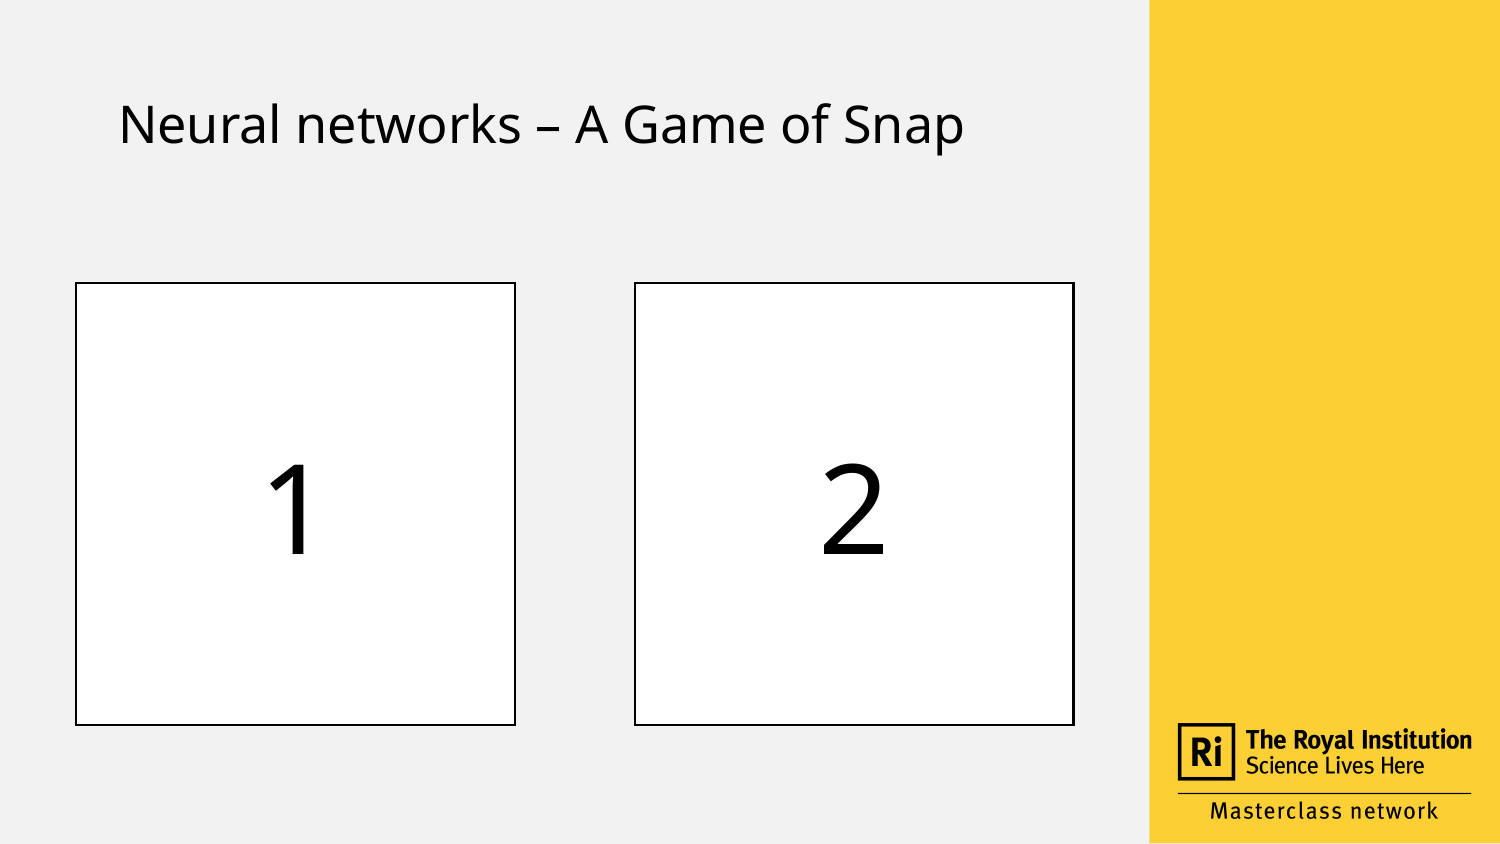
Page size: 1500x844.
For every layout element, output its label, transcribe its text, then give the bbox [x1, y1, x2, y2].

picture [1149, 702, 1500, 844]
text_box Neural networks – A Game of Snap [103, 44, 1124, 208]
text_box 2 [634, 282, 1075, 726]
text_box 1 [75, 282, 516, 726]
